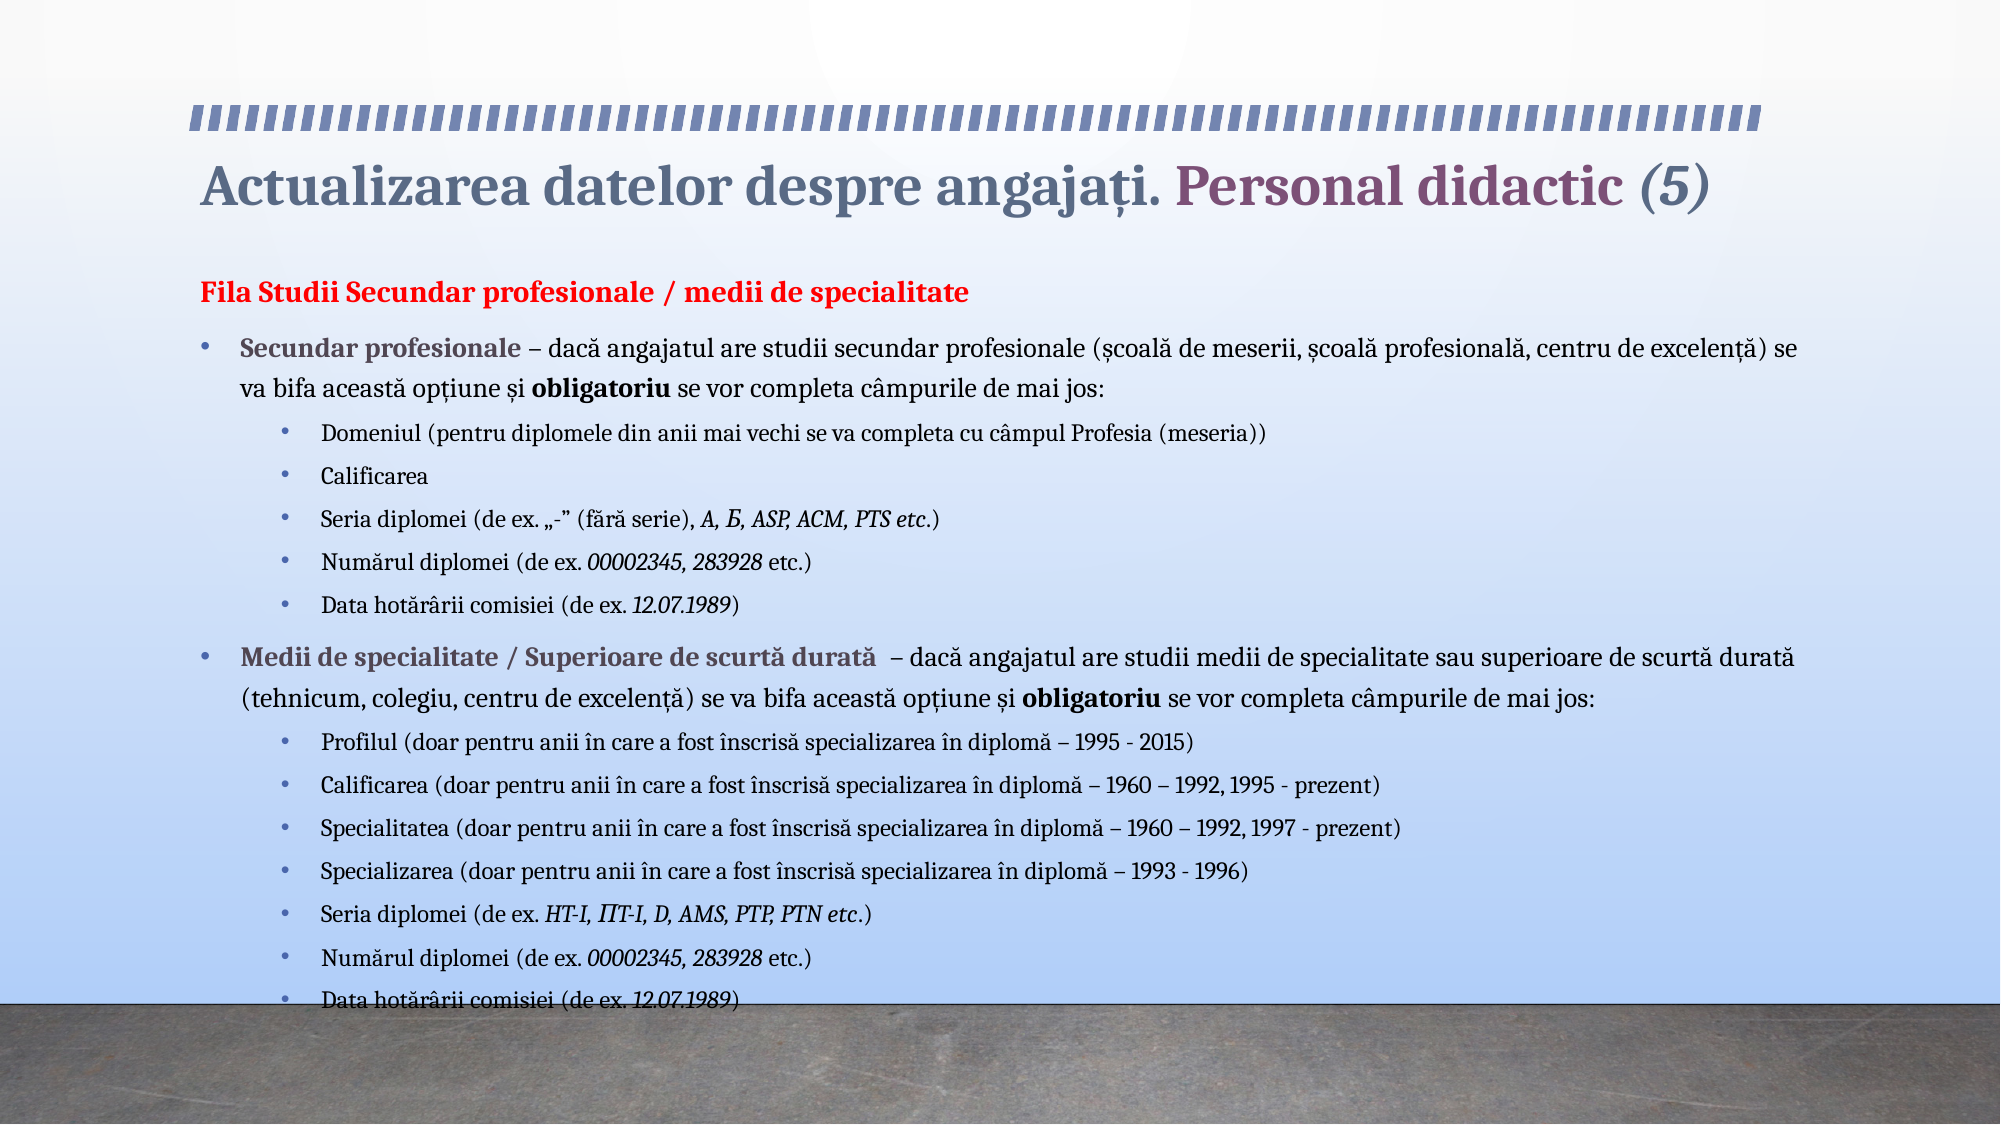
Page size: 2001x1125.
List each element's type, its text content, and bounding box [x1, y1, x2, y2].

list Fila Studii Secundar profesionale / medii de specialitate Secundar profesionale – dacă angajatul are studii secundar profesionale (școală de meserii, școală profesională, centru de excelență) se va bifa această opțiune și obligatoriu se vor completa câmpurile de mai jos: Domeniul (pentru diplomele din anii mai vechi se va completa cu câmpul Profesia (meseria)) Calificarea Seria diplomei (de ex. „-” (fără serie), A, Б, ASP, ACM, PTS etc.) Numărul diplomei (de ex. 00002345, 283928 etc.) Data hotărârii comisiei (de ex. 12.07.1989) Medii de specialitate / Superioare de scurtă durată – dacă angajatul are studii medii de specialitate sau superioare de scurtă durată (tehnicum, colegiu, centru de excelență) se va bifa această opțiune și obligatoriu se vor completa câmpurile de mai jos: Profilul (doar pentru anii în care a fost înscrisă specializarea în diplomă – 1995 - 2015) Calificarea (doar pentru anii în care a fost înscrisă specializarea în diplomă – 1960 – 1992, 1995 - prezent) Specialitatea (doar pentru anii în care a fost înscrisă specializarea în diplomă – 1960 – 1992, 1997 - prezent) Specializarea (doar pentru anii în care a fost înscrisă specializarea în diplomă – 1993 - 1996) Seria diplomei (de ex. HT-I, ПT-I, D, AMS, PTP, PTN etc.) Numărul diplomei (de ex. 00002345, 283928 etc.) Data hotărârii comisiei (de ex. 12.07.1989) [185, 257, 1839, 1031]
picture [0, 1004, 2000, 1124]
title Actualizarea datelor despre angajați. Personal didactic (5) [185, 148, 1815, 257]
